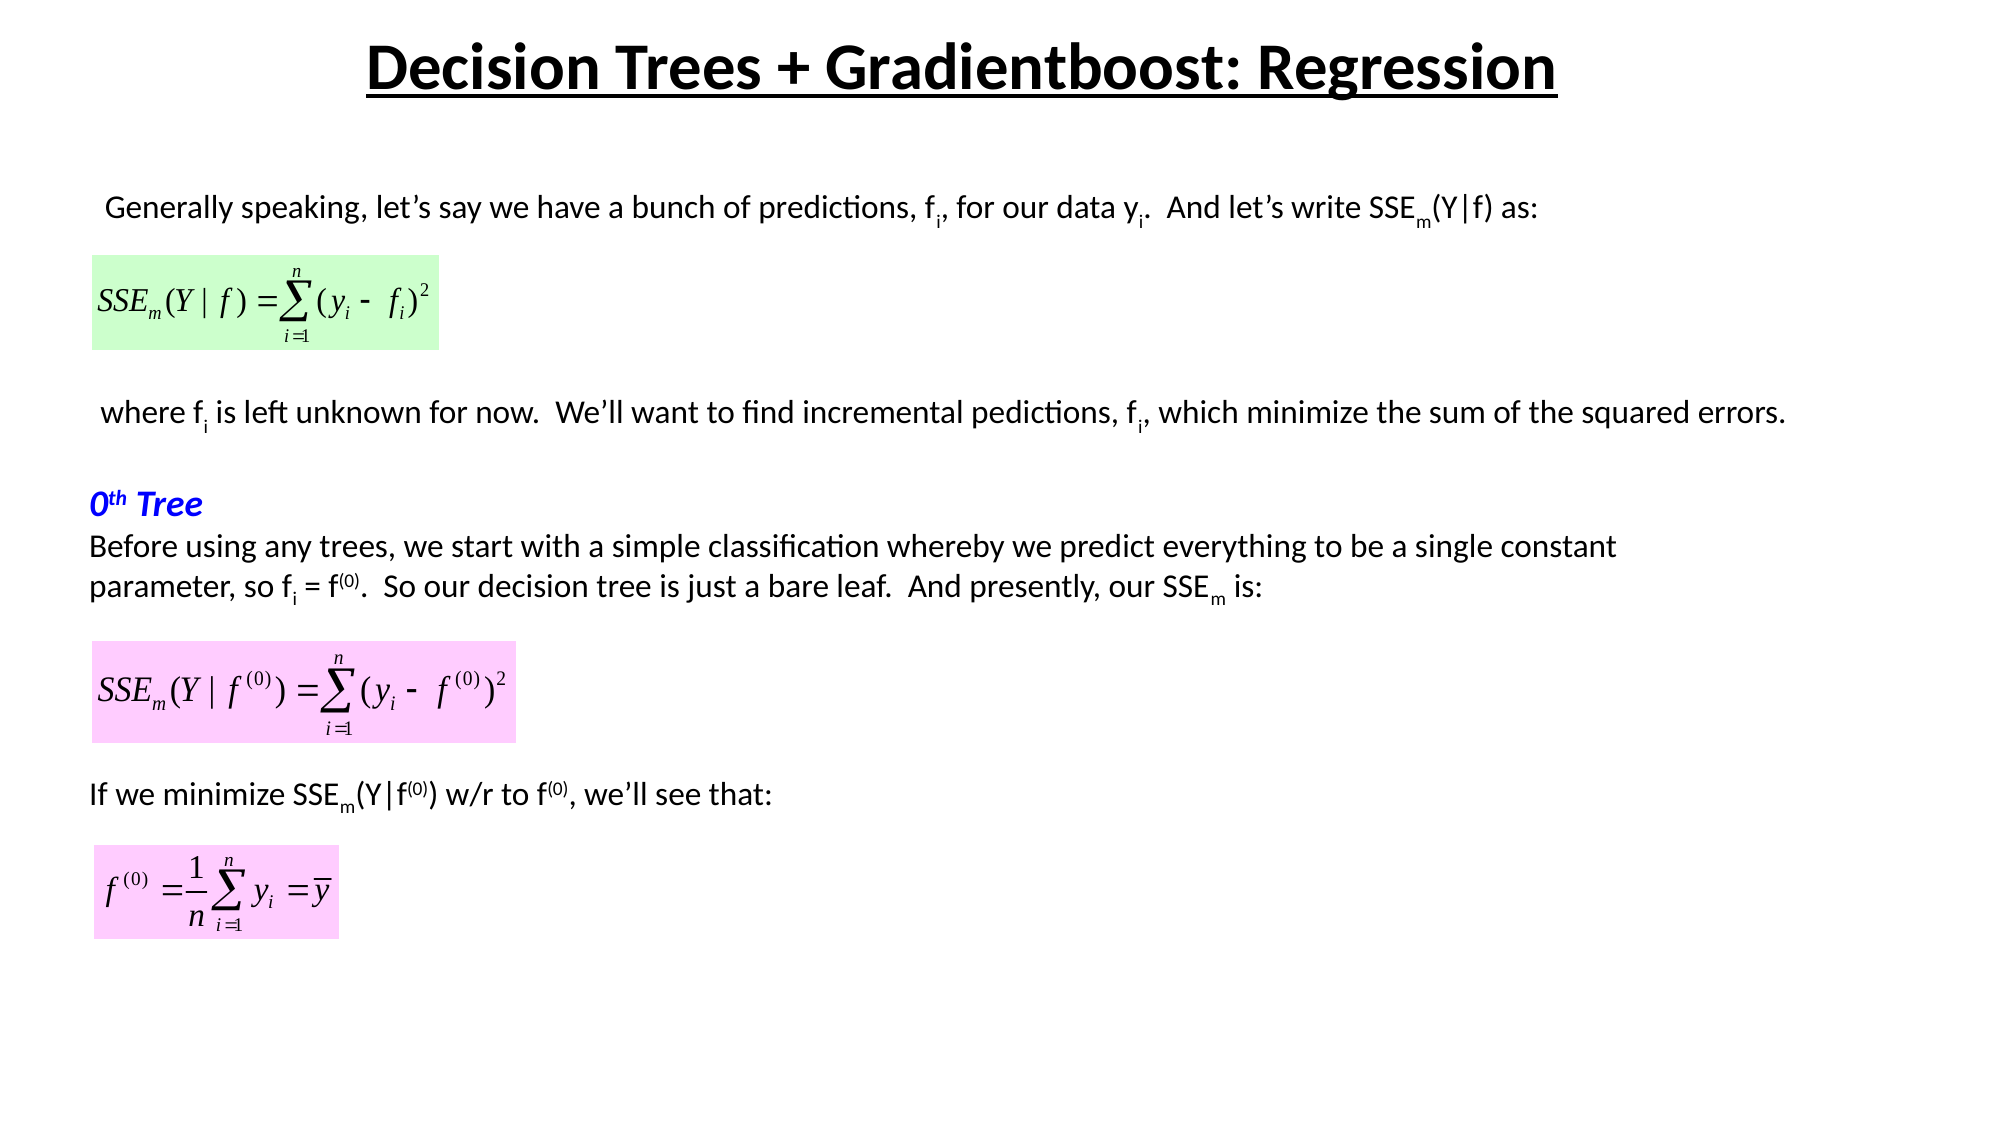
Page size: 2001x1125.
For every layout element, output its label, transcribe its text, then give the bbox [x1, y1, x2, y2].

text_box 0th Tree Before using any trees, we start with a simple classification whereby we predict everything to be a single constant parameter, so fi = f(0). So our decision tree is just a bare leaf. And presently, our SSEm is: [74, 471, 1765, 617]
text_box If we minimize SSEm(Y|f(0)) w/r to f(0), we’ll see that: [74, 764, 875, 825]
text_box Decision Trees + Gradientboost: Regression [351, 15, 1667, 111]
text_box Generally speaking, let’s say we have a bunch of predictions, fi, for our data yi. And let’s write SSEm(Y|f) as: [89, 177, 1563, 240]
text_box where fi is left unknown for now. We’ll want to find incremental pedictions, fi, which minimize the sum of the squared errors. [85, 382, 1818, 445]
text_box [94, 844, 339, 940]
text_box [91, 255, 439, 350]
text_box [91, 641, 517, 743]
